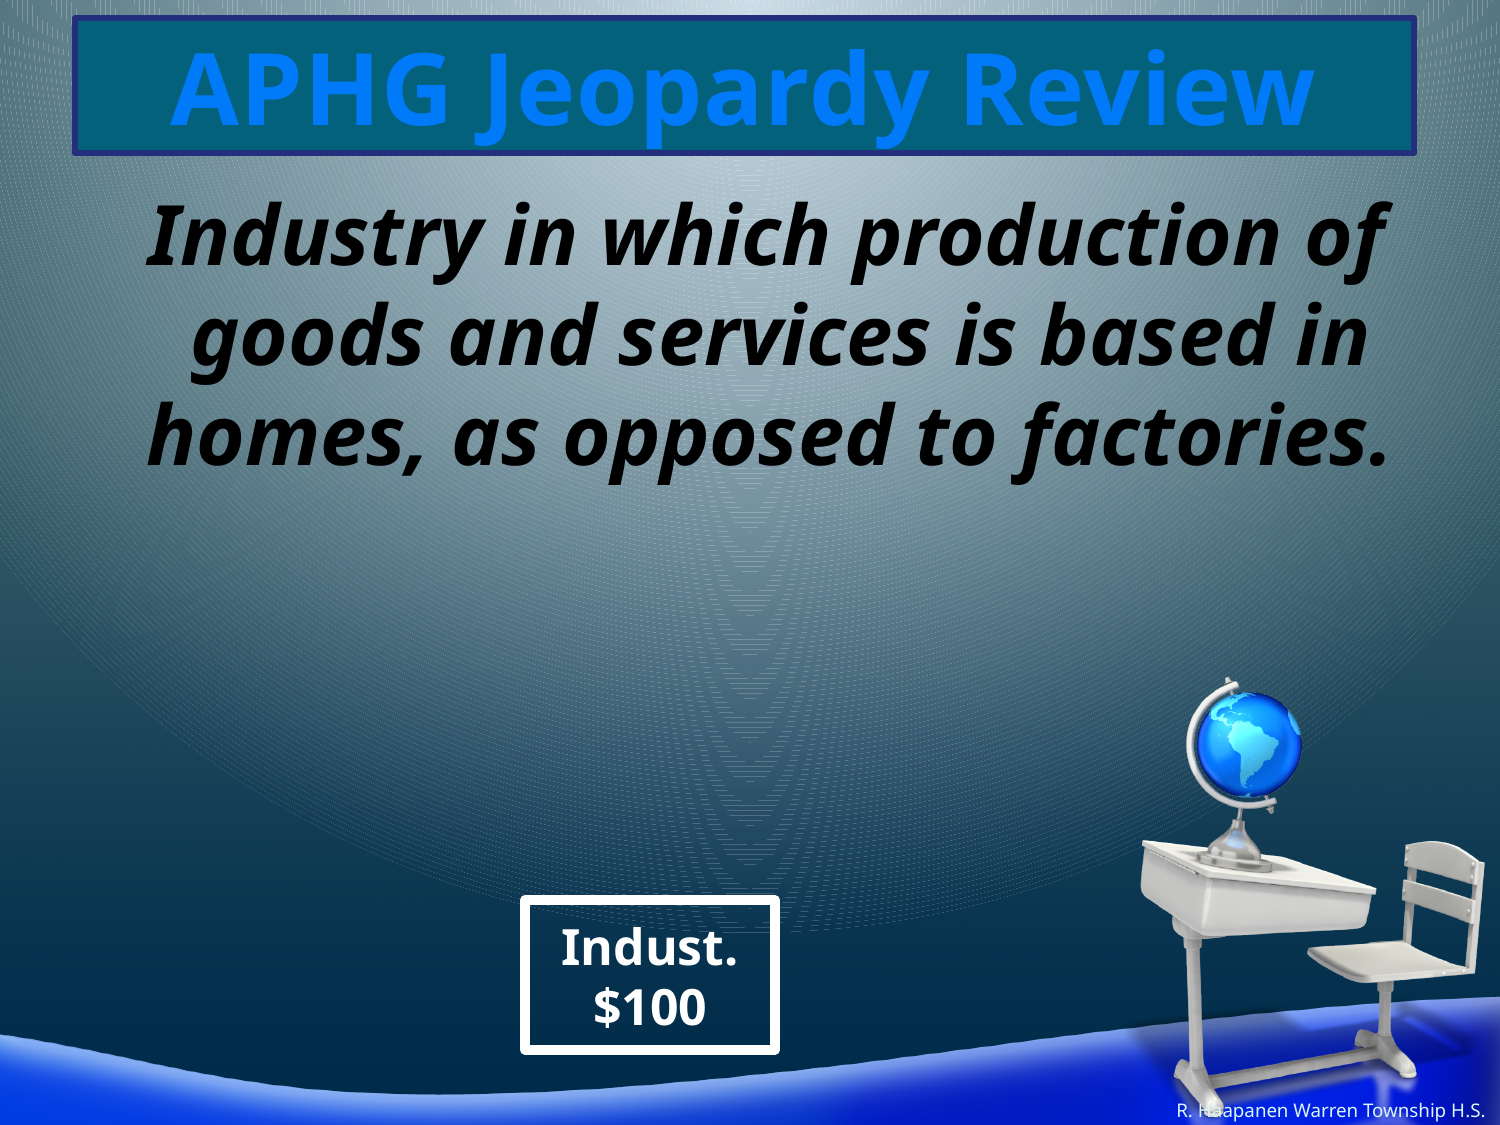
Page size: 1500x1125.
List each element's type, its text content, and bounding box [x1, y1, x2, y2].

footer R. Haapanen Warren Township H.S. [1025, 1091, 1500, 1125]
picture [0, 0, 1500, 1125]
list Industry in which production of goods and services is based in homes, as opposed to factories. [33, 174, 1500, 825]
text_box Indust. $100 [525, 899, 775, 1050]
